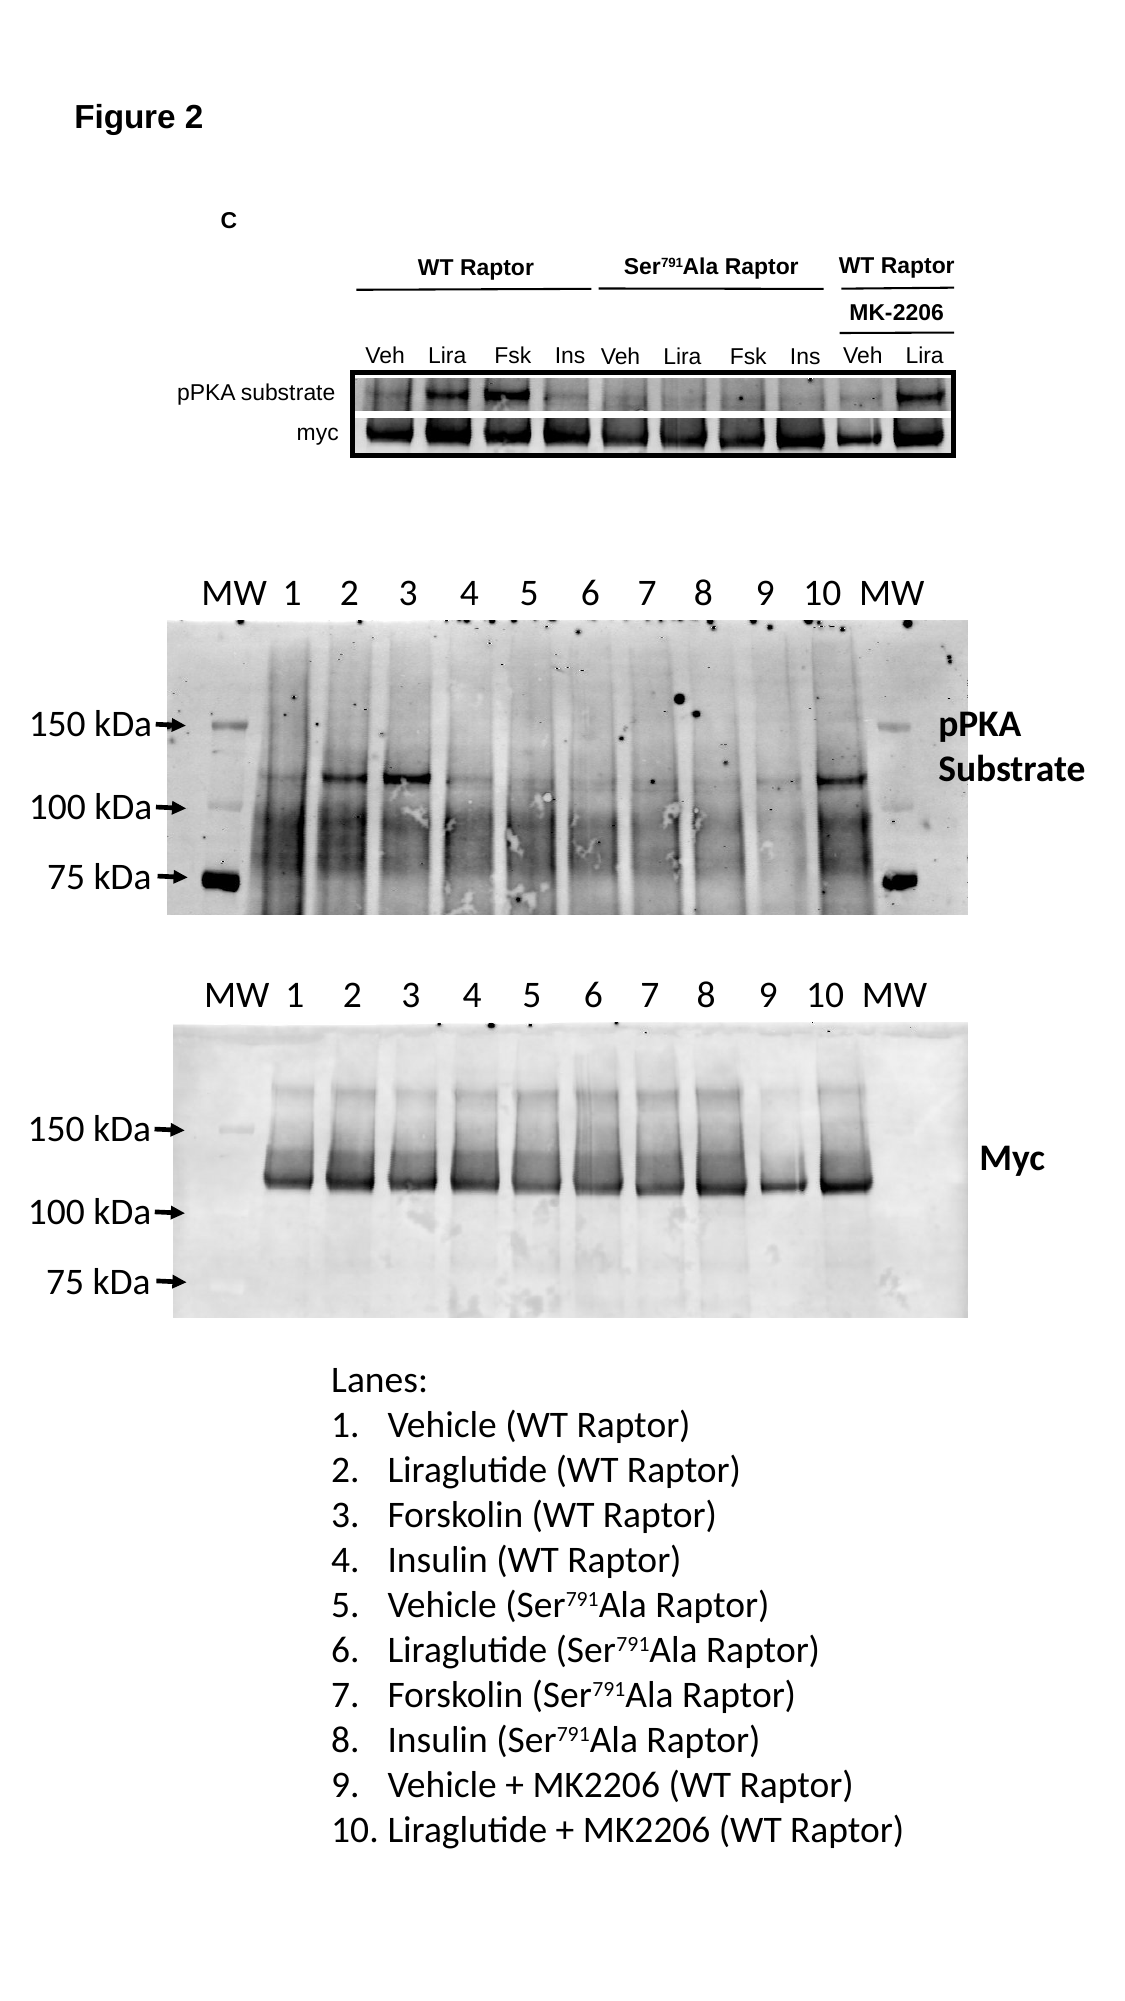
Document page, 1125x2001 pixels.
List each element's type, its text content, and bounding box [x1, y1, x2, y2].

text_box Lira [413, 333, 479, 371]
text_box 2 [328, 962, 377, 1022]
text_box 150 kDa [14, 691, 167, 752]
text_box 5 [507, 962, 557, 1022]
text_box 150 kDa [12, 1096, 167, 1157]
text_box pPKA substrate [162, 370, 351, 413]
text_box [352, 411, 955, 457]
text_box 1 [270, 962, 320, 1022]
text_box 10 [791, 962, 847, 1022]
text_box MW [189, 962, 270, 1022]
text_box MW [844, 560, 940, 620]
text_box [352, 371, 955, 409]
text_box WT Raptor [403, 244, 558, 287]
text_box 2 [325, 560, 375, 620]
text_box 75 kDa [31, 1249, 166, 1310]
text_box Figure 2 [59, 87, 219, 143]
text_box Veh [586, 334, 648, 371]
text_box 100 kDa [13, 1179, 167, 1240]
text_box Myc [968, 1125, 1060, 1186]
text_box 5 [504, 560, 554, 620]
text_box Ser791Ala Raptor [609, 244, 823, 287]
text_box 8 [681, 962, 731, 1022]
picture [172, 1022, 968, 1318]
text_box 4 [447, 962, 497, 1022]
text_box Veh [350, 333, 413, 376]
text_box 10 [788, 560, 844, 620]
text_box 8 [679, 560, 728, 620]
text_box Lira [648, 334, 715, 371]
text_box Ins [775, 334, 828, 371]
text_box 9 [743, 962, 791, 1022]
text_box Lanes: Vehicle (WT Raptor) Liraglutide (WT Raptor) Forskolin (WT Raptor) Insulin (WT Raptor) Vehicle (Ser791Ala Raptor) Liraglutide (Ser791Ala Raptor) Forskolin (Ser791Ala Raptor) Insulin (Ser791Ala Raptor) Vehicle + MK2206 (WT Raptor) Liraglutide + MK2206 (WT Raptor) [316, 1348, 920, 1858]
text_box Ins [539, 333, 601, 371]
text_box 6 [568, 962, 618, 1022]
text_box Lira [890, 333, 959, 376]
text_box 6 [566, 560, 615, 620]
text_box Fsk [715, 334, 775, 371]
text_box 7 [622, 560, 672, 620]
text_box 7 [625, 962, 675, 1022]
text_box pPKA Substrate [968, 691, 1101, 796]
text_box myc [281, 409, 354, 452]
text_box 75 kDa [32, 844, 167, 905]
picture [167, 620, 968, 915]
text_box 9 [740, 560, 788, 620]
text_box C [205, 198, 253, 241]
text_box MW [186, 560, 267, 620]
text_box Veh [828, 333, 890, 371]
text_box WT Raptor [823, 243, 979, 286]
text_box 4 [444, 560, 494, 620]
text_box 3 [386, 962, 436, 1022]
text_box 3 [383, 560, 433, 620]
text_box MK-2206 [834, 290, 959, 333]
text_box MW [847, 962, 943, 1022]
text_box 1 [267, 560, 317, 620]
picture [354, 418, 954, 455]
text_box 100 kDa [14, 774, 167, 835]
text_box Fsk [479, 333, 539, 371]
picture [354, 378, 955, 411]
